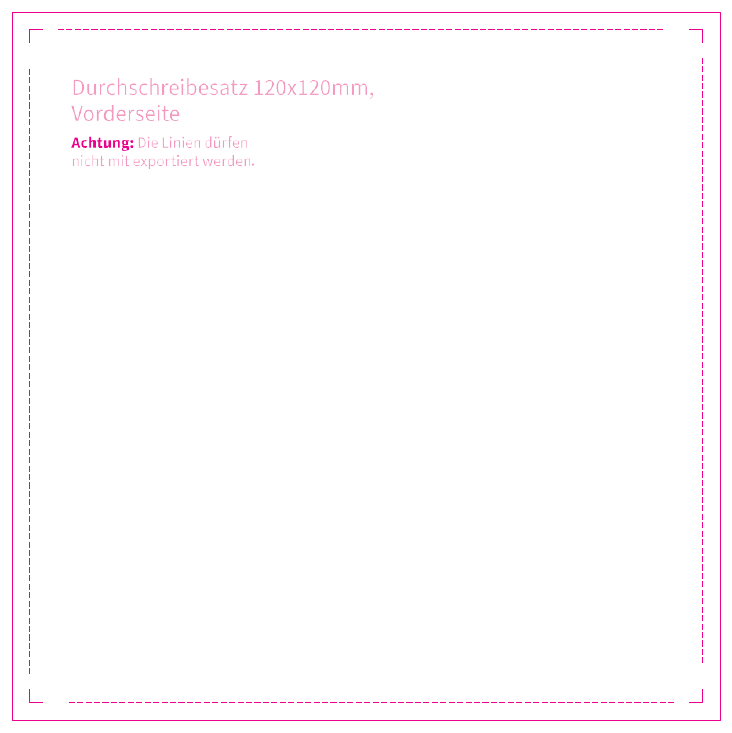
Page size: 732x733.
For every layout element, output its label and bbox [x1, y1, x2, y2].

text_box [11, 11, 721, 721]
